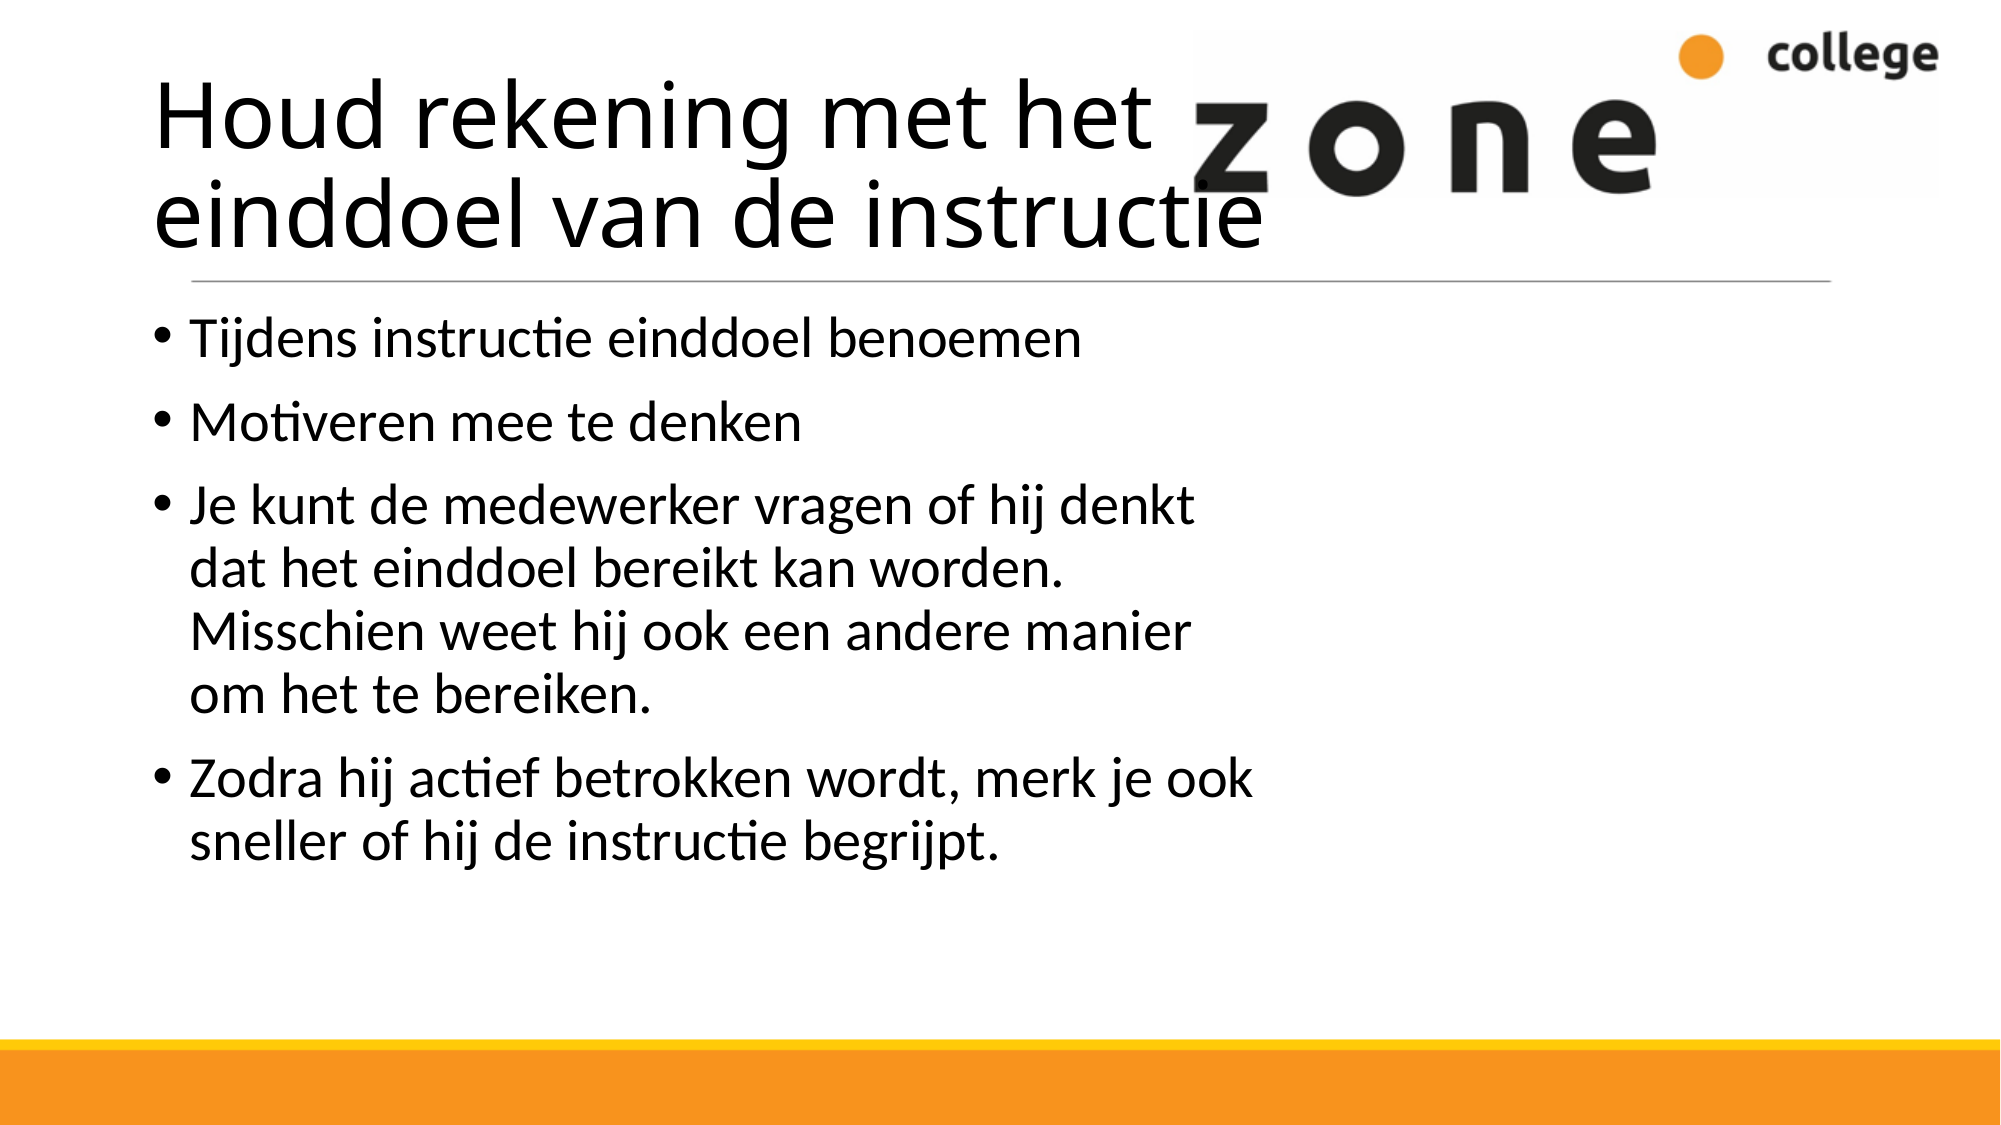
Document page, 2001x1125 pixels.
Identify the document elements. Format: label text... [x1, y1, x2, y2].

title Houd rekening met het einddoel van de instructie [137, 59, 1318, 278]
list Tijdens instructie einddoel benoemen Motiveren mee te denken Je kunt de medewerker vragen of hij denkt dat het einddoel bereikt kan worden. Misschien weet hij ook een andere manier om het te bereiken. Zodra hij actief betrokken wordt, merk je ook sneller of hij de instructie begrijpt. [137, 299, 1271, 1014]
picture [0, 0, 2001, 1125]
